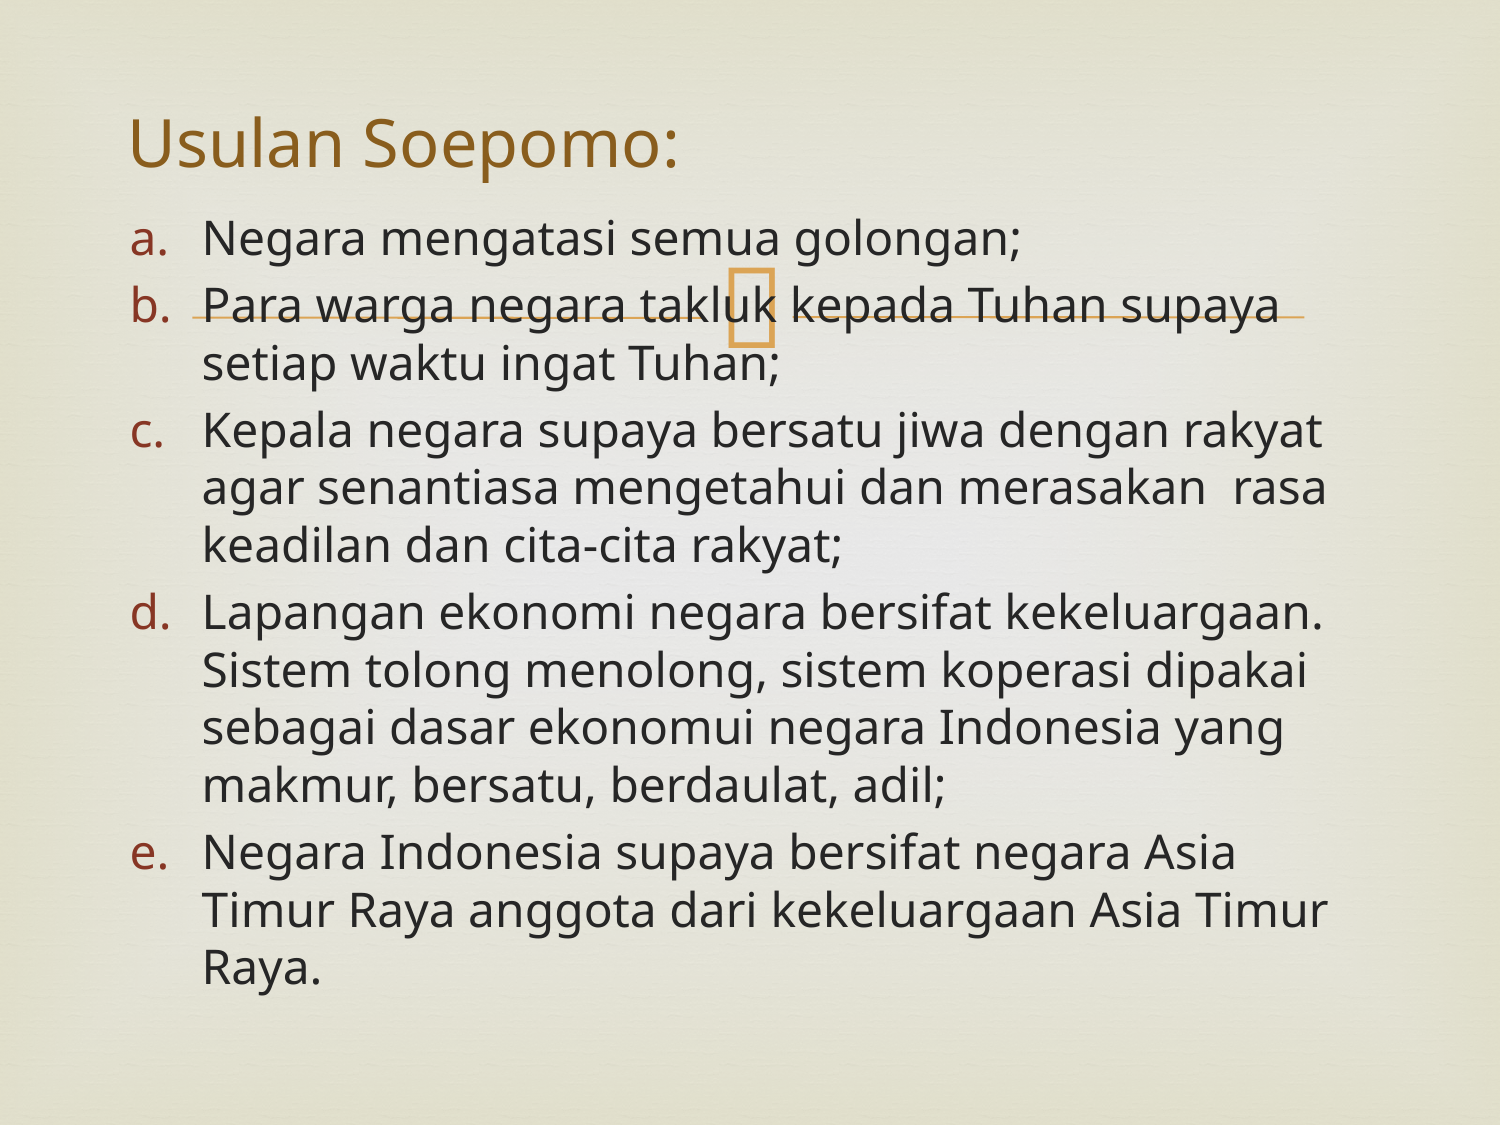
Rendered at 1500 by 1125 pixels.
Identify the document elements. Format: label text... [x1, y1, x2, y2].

title Usulan Soepomo: [112, 93, 1386, 188]
list Negara mengatasi semua golongan; Para warga negara takluk kepada Tuhan supaya setiap waktu ingat Tuhan; Kepala negara supaya bersatu jiwa dengan rakyat agar senantiasa mengetahui dan merasakan rasa keadilan dan cita-cita rakyat; Lapangan ekonomi negara bersifat kekeluargaan. Sistem tolong menolong, sistem koperasi dipakai sebagai dasar ekonomui negara Indonesia yang makmur, bersatu, berdaulat, adil; Negara Indonesia supaya bersifat negara Asia Timur Raya anggota dari kekeluargaan Asia Timur Raya. [114, 200, 1386, 1005]
